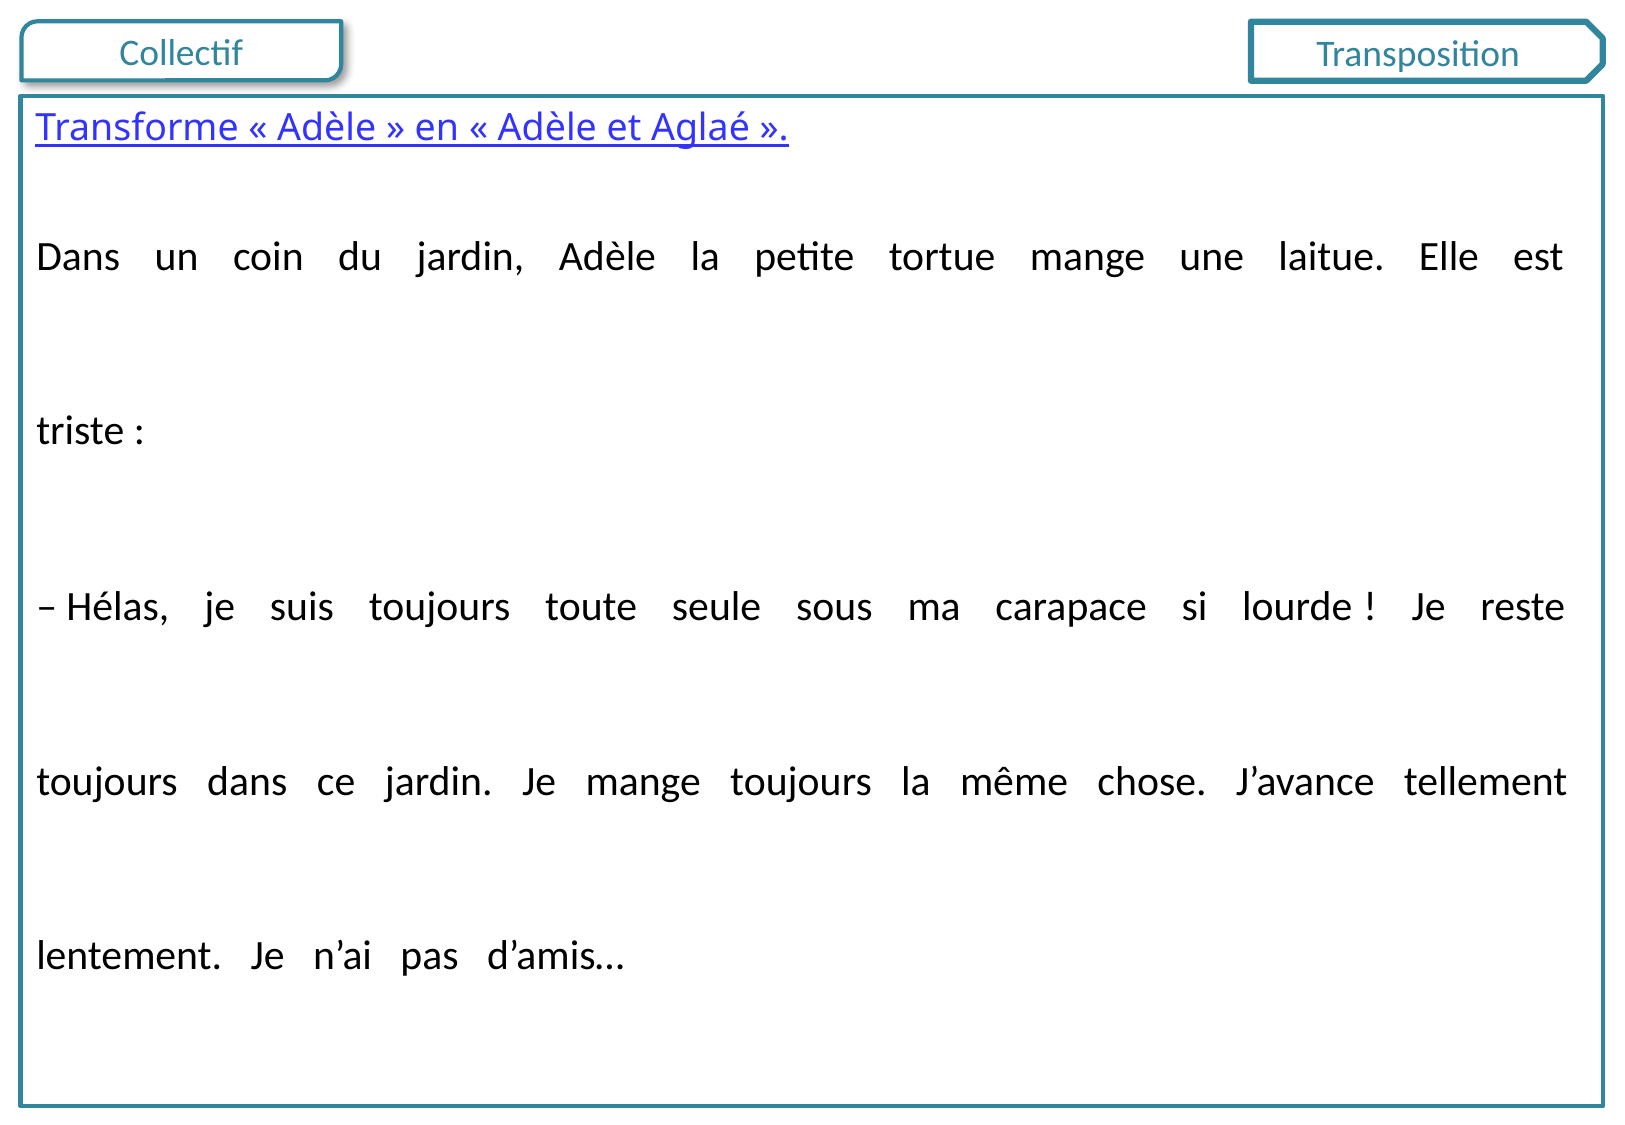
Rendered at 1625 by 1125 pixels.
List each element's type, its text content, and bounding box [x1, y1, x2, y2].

list Transforme « Adèle » en « Adèle et Aglaé ». [18, 94, 1605, 1108]
list Dans un coin du jardin, Adèle la petite tortue mange une laitue. Elle est triste : – Hélas, je suis toujours toute seule sous ma carapace si lourde ! Je reste toujours dans ce jardin. Je mange toujours la même chose. J’avance tellement lentement. Je n’ai pas d’amis… [21, 95, 1604, 1018]
list Transposition [1251, 21, 1585, 81]
